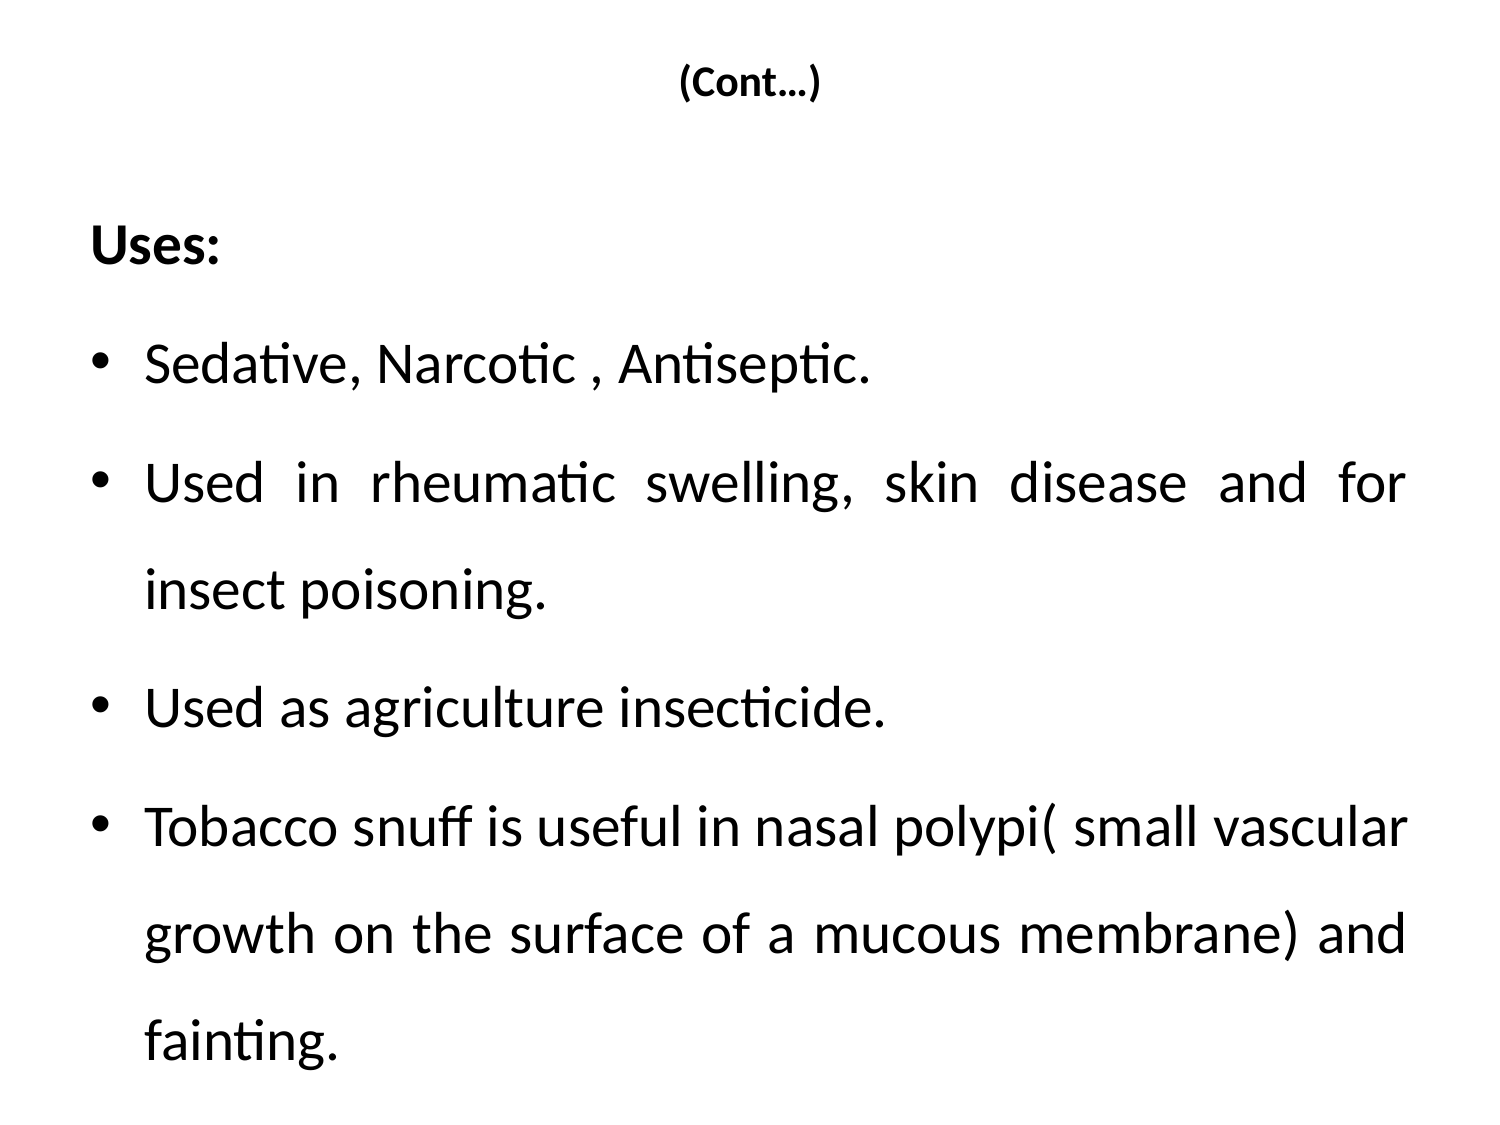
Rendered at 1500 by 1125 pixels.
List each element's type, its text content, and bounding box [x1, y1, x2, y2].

title (Cont…) [75, 45, 1425, 113]
list Uses: Sedative, Narcotic , Antiseptic. Used in rheumatic swelling, skin disease and for insect poisoning. Used as agriculture insecticide. Tobacco snuff is useful in nasal polypi( small vascular growth on the surface of a mucous membrane) and fainting. [75, 162, 1425, 1088]
